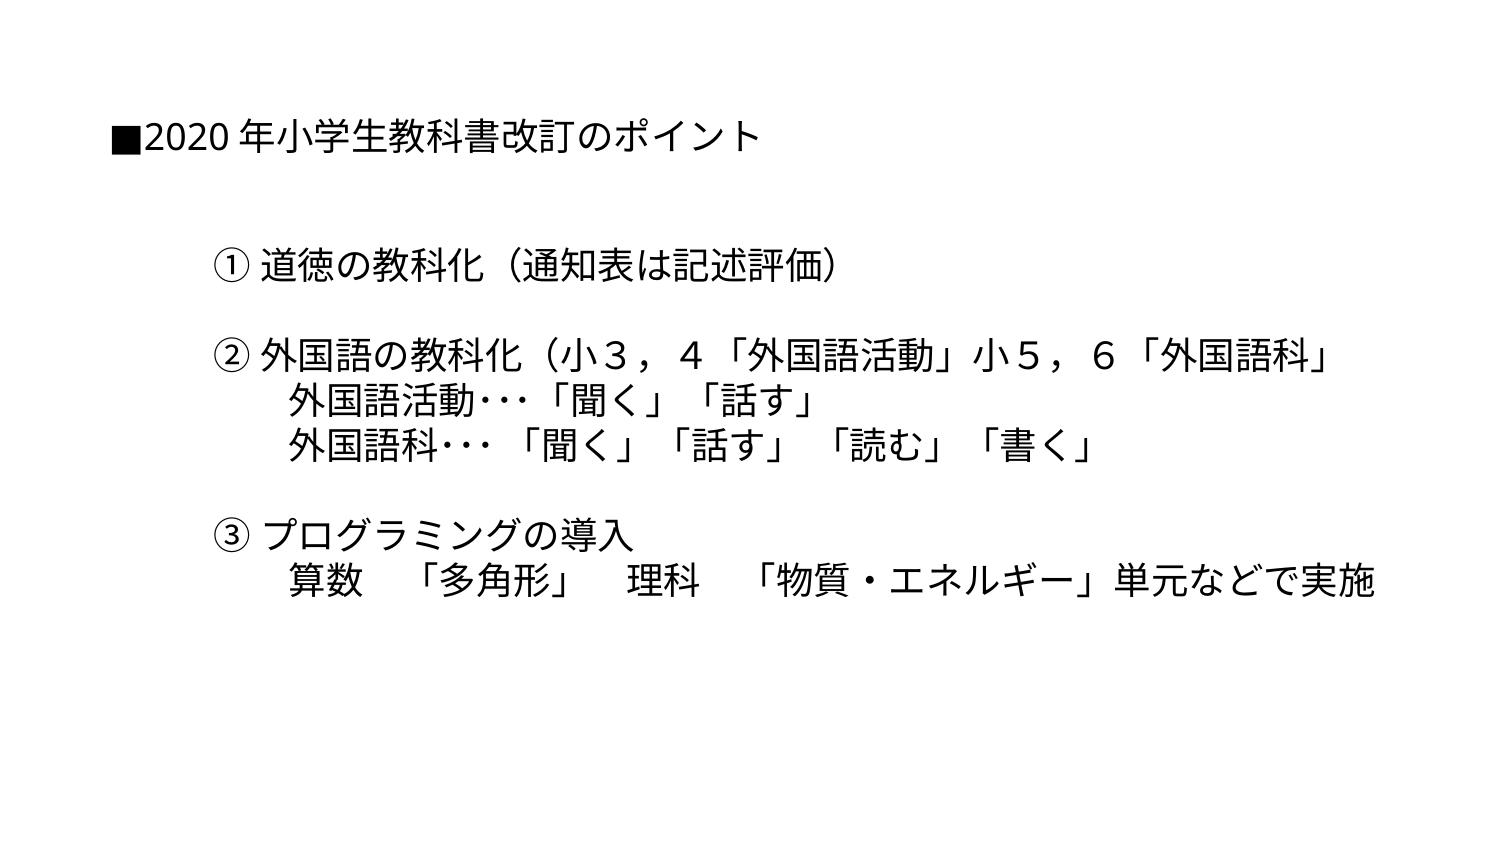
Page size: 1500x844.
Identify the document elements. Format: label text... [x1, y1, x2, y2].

text_box ■2020年小学生教科書改訂のポイント [93, 105, 914, 166]
text_box ①道徳の教科化（通知表は記述評価） ②外国語の教科化（小３，４「外国語活動」小５，６「外国語科」 外国語活動･･･「聞く」「話す」 外国語科･･･ 「聞く」「話す」 「読む」「書く」 ③プログラミングの導入 算数 「多角形」 理科 「物質・エネルギー」単元などで実施 [199, 234, 1395, 610]
